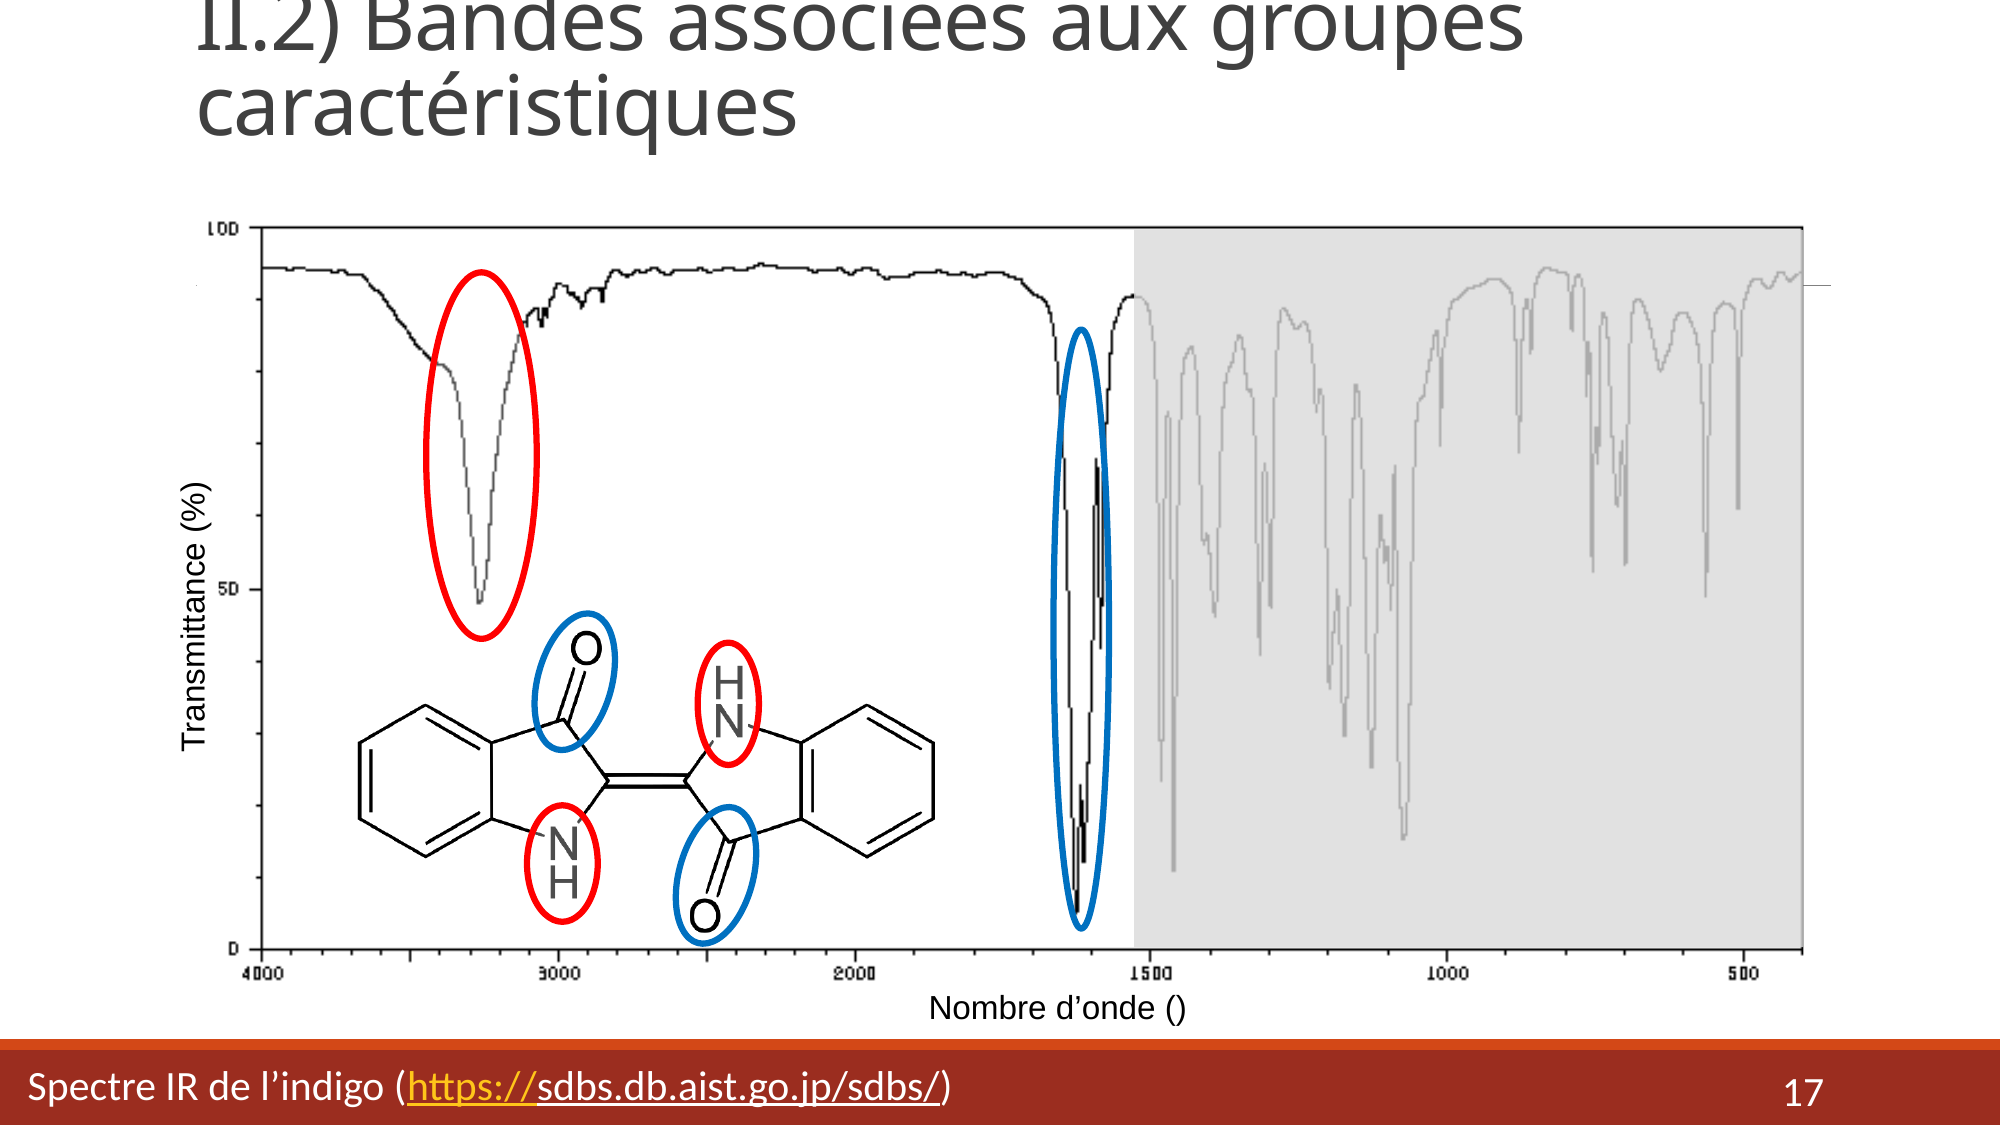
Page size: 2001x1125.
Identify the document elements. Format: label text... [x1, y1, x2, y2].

text_box Spectre IR de l’indigo (https://sdbs.db.aist.go.jp/sdbs/) [27, 1056, 1799, 1125]
picture [196, 213, 1804, 984]
text_box Transmittance (%) [163, 466, 194, 768]
title II.2) Bandes associées aux groupes caractéristiques [180, 47, 1870, 161]
slide_number 17 [1799, 1059, 1840, 1120]
